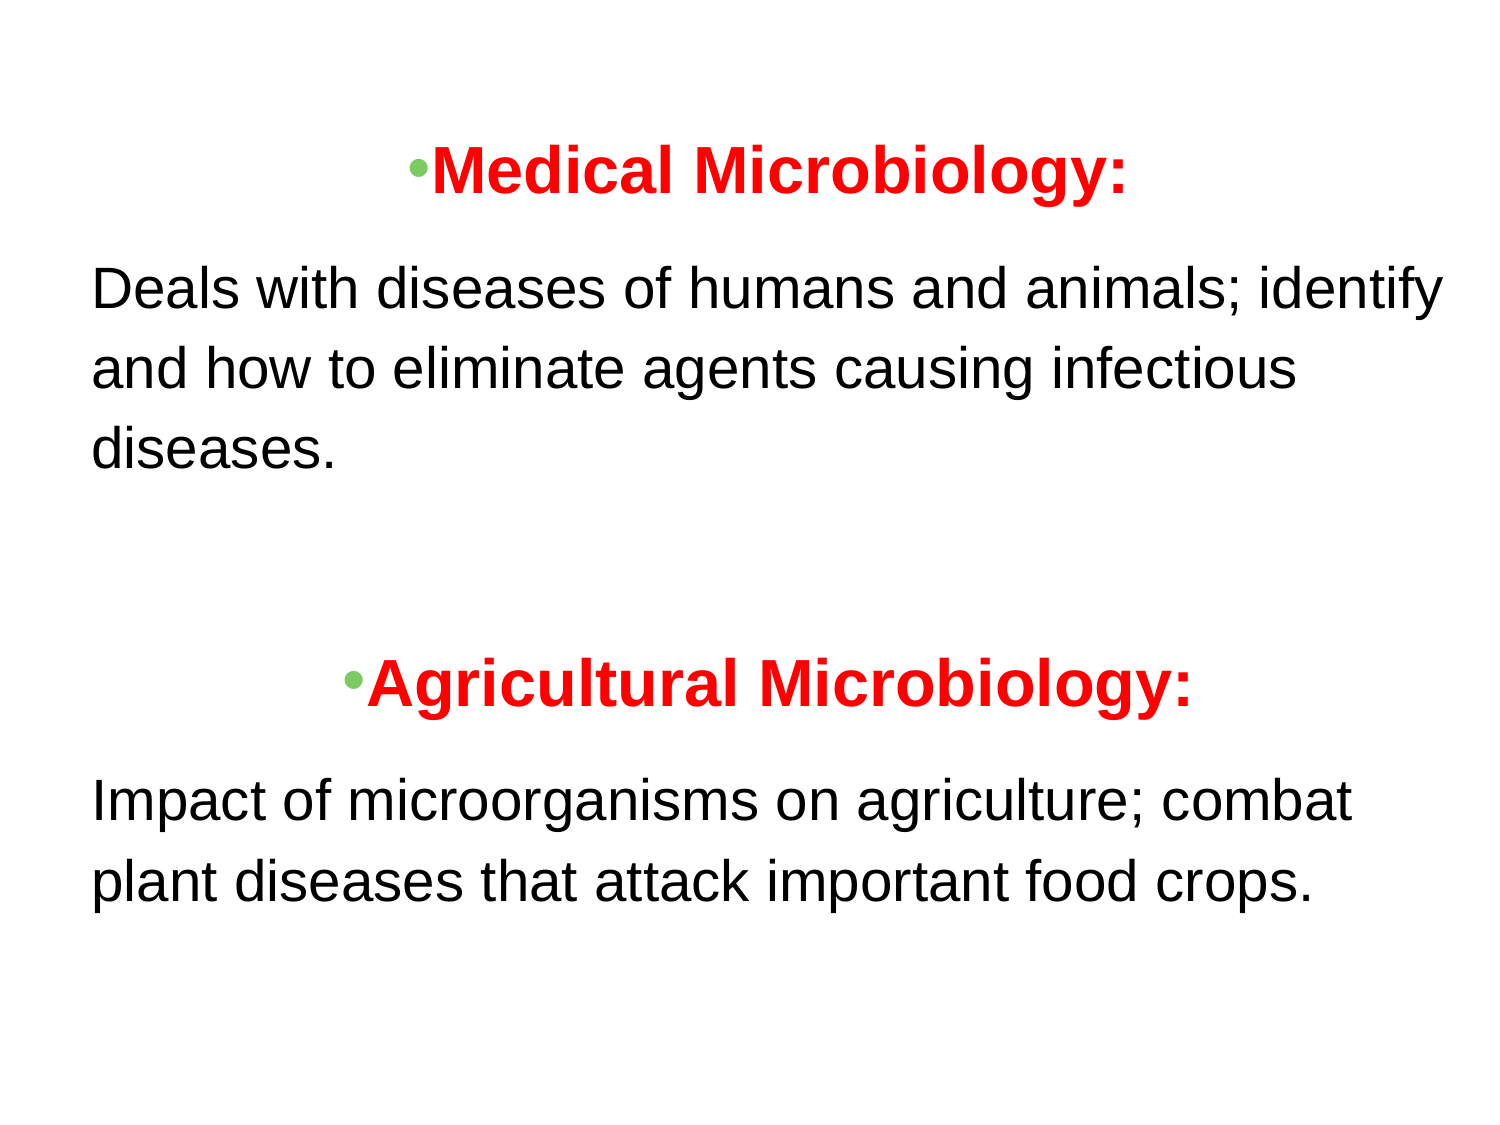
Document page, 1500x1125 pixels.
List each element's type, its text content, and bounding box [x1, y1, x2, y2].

text_box Medical Microbiology: Deals with diseases of humans and animals; identify and how to eliminate agents causing infectious diseases. Agricultural Microbiology: Impact of microorganisms on agriculture; combat plant diseases that attack important food crops. [76, 107, 1481, 1124]
